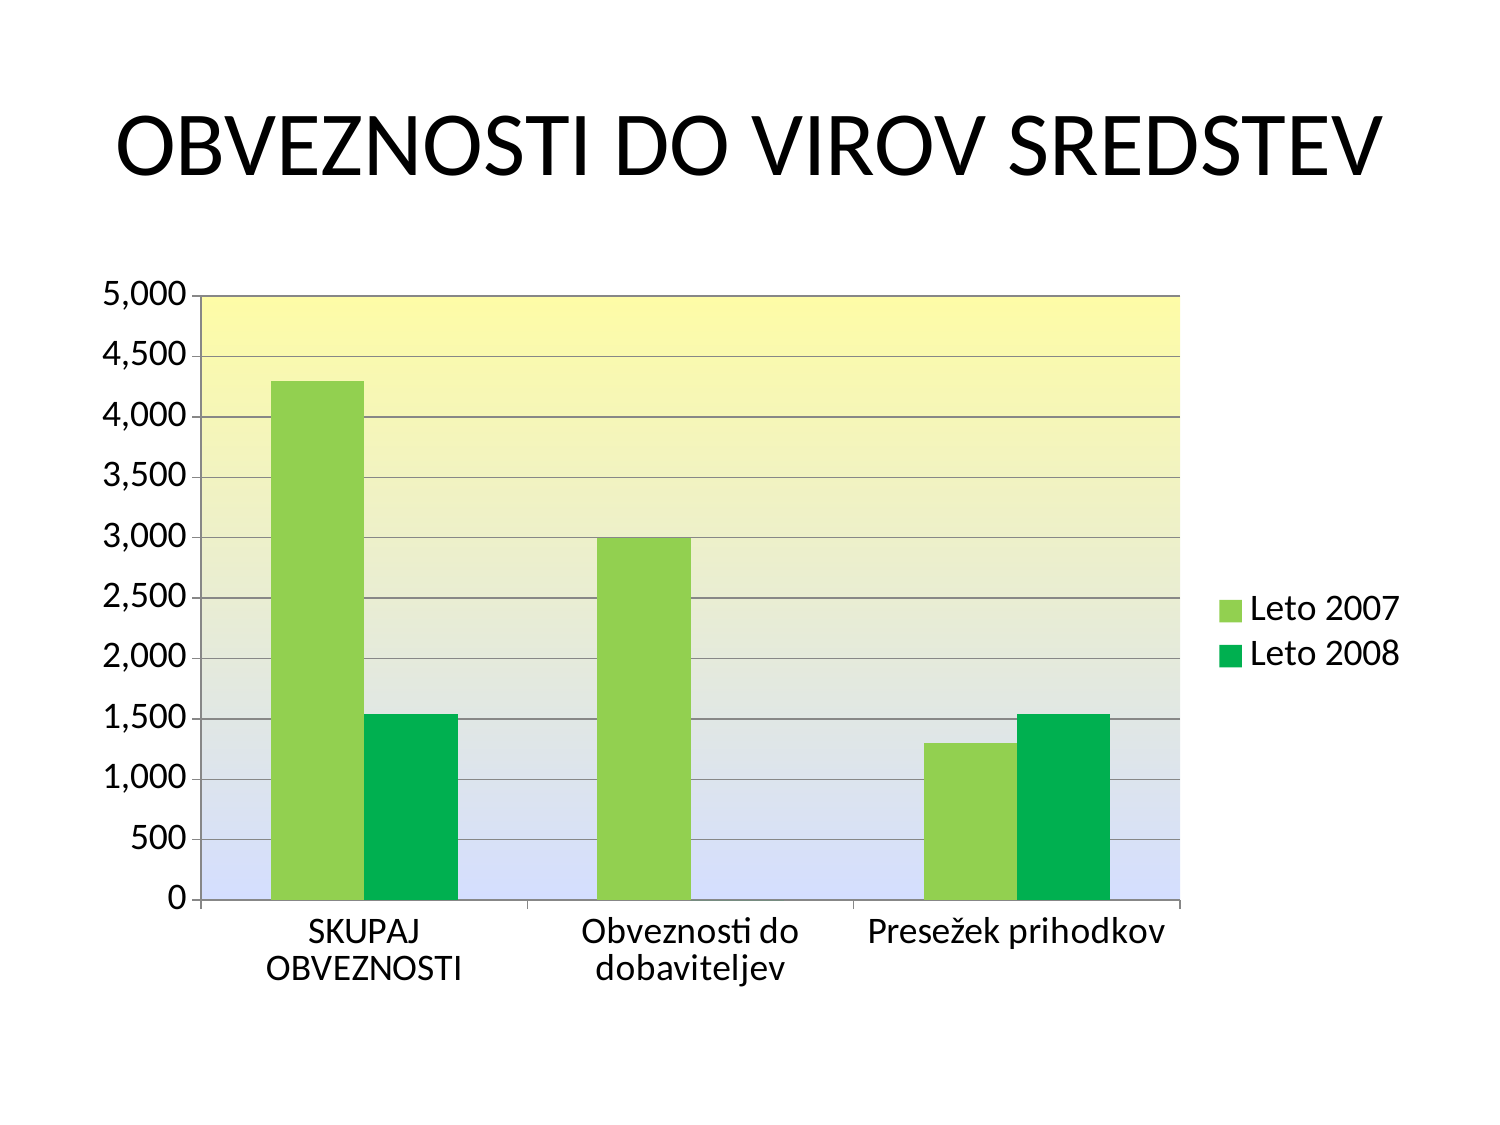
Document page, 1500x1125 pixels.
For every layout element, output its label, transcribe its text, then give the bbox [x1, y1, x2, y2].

title OBVEZNOSTI DO VIROV SREDSTEV [75, 45, 1425, 233]
chart [74, 262, 1426, 1006]
